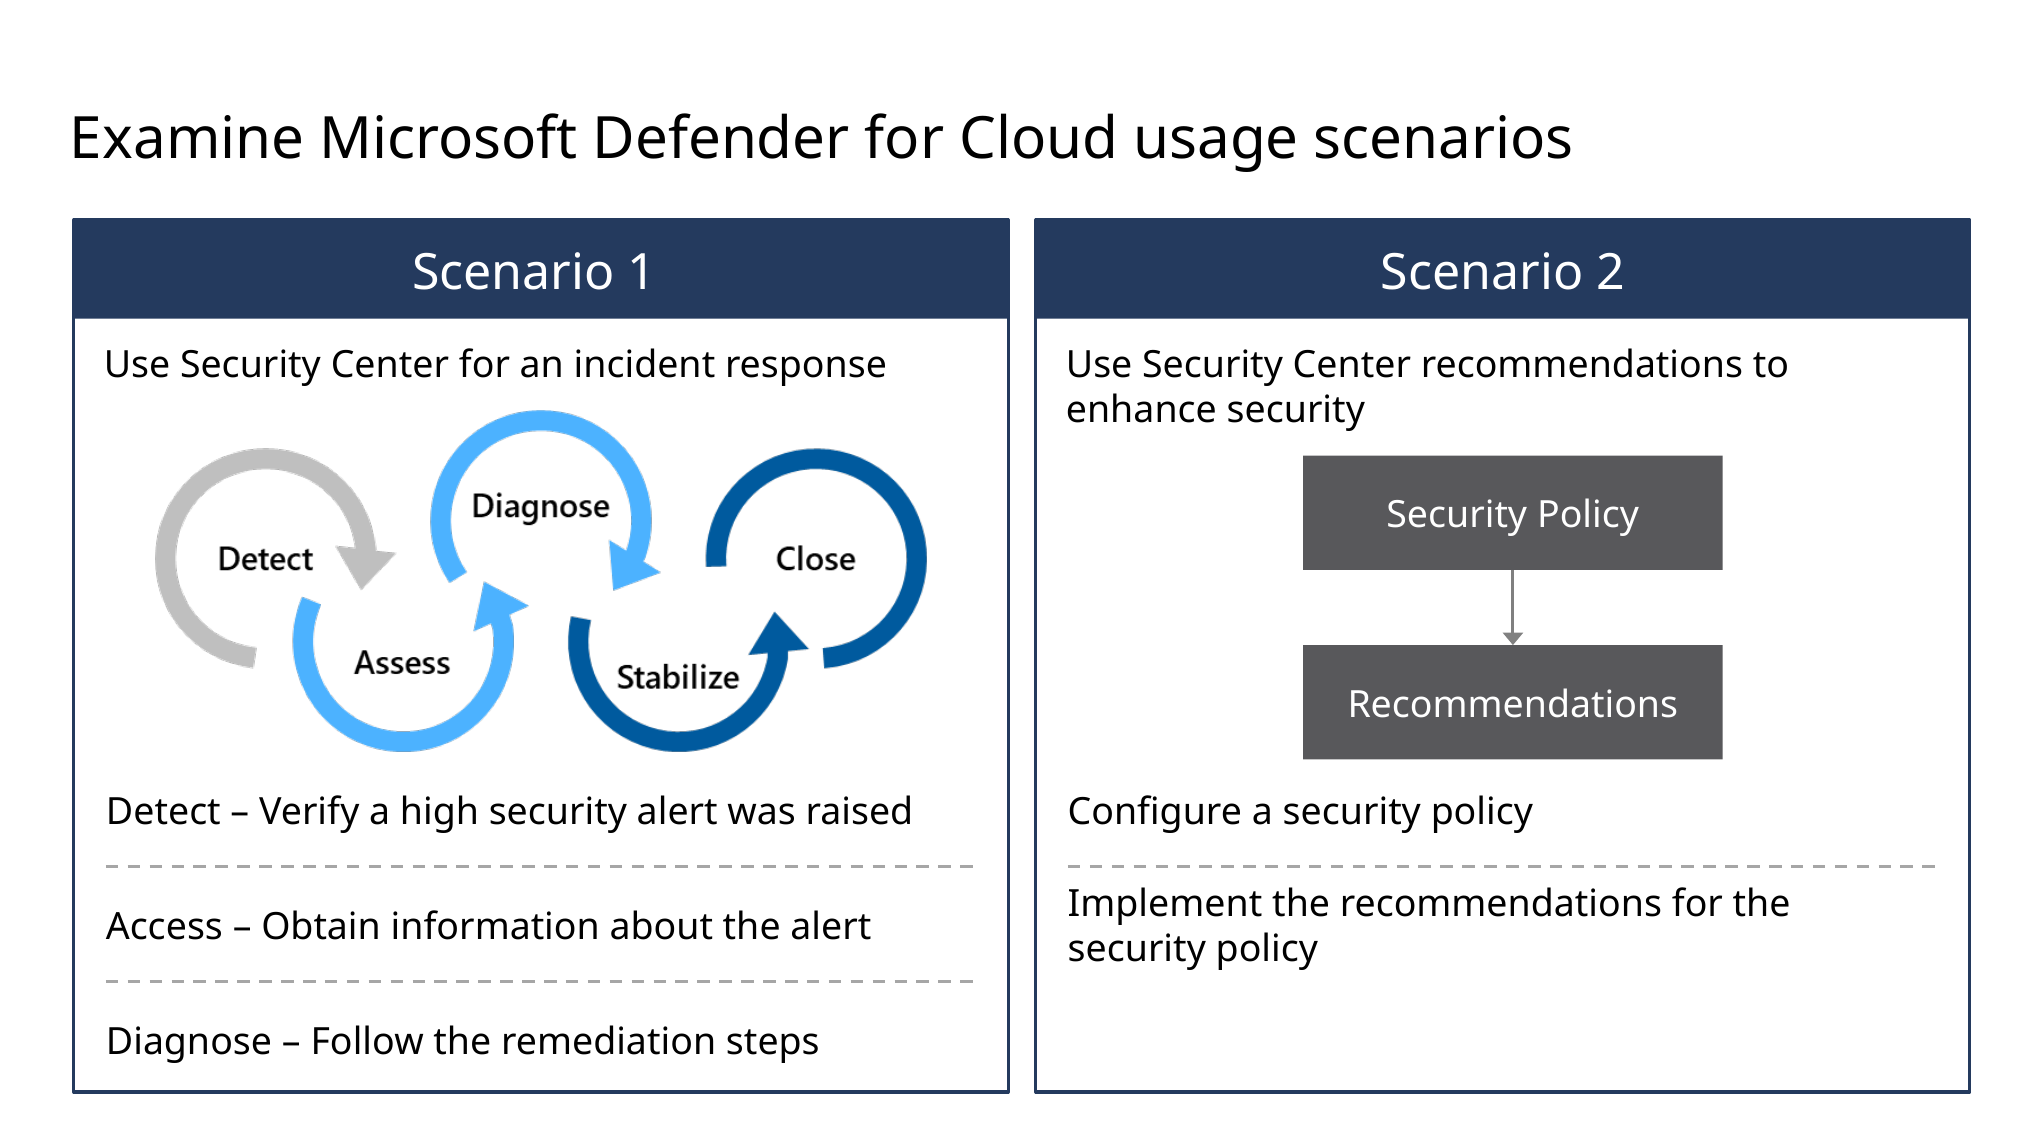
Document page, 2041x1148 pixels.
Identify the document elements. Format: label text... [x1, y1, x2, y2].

text_box Access – Obtain information about the alert [105, 871, 977, 978]
text_box Diagnose – Follow the remediation steps [105, 986, 977, 1093]
text_box Detect – Verify a high security alert was raised [105, 756, 977, 863]
text_box Implement the recommendations for the security policy [1067, 871, 1938, 978]
title Examine Microsoft Defender for Cloud usage scenarios [70, 103, 1969, 172]
picture [154, 409, 928, 754]
text_box Use Security Center for an incident response [73, 219, 1009, 1093]
text_box Configure a security policy [1067, 756, 1938, 863]
text_box Recommendations [1302, 644, 1723, 756]
text_box Use Security Center recommendations to enhance security [1035, 219, 1971, 1093]
text_box Security Policy [1302, 455, 1723, 571]
